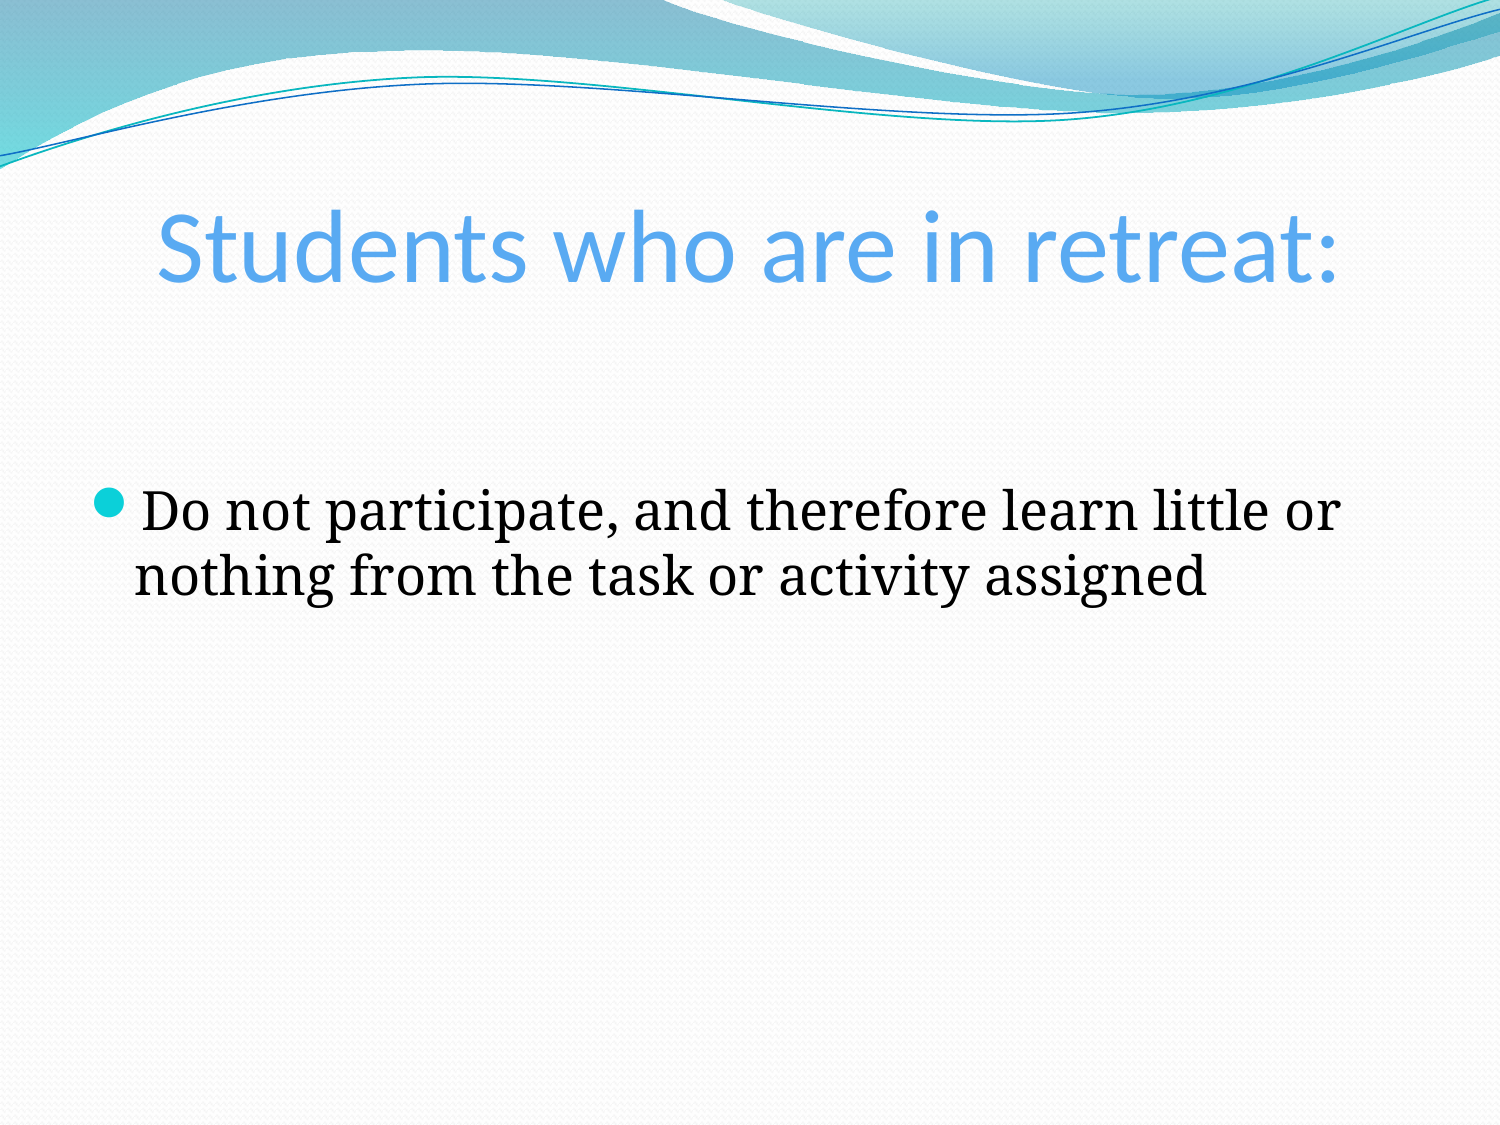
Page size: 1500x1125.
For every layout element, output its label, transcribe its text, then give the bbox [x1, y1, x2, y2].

title Students who are in retreat: [75, 115, 1425, 303]
list Do not participate, and therefore learn little or nothing from the task or activity assigned [75, 317, 1425, 1038]
